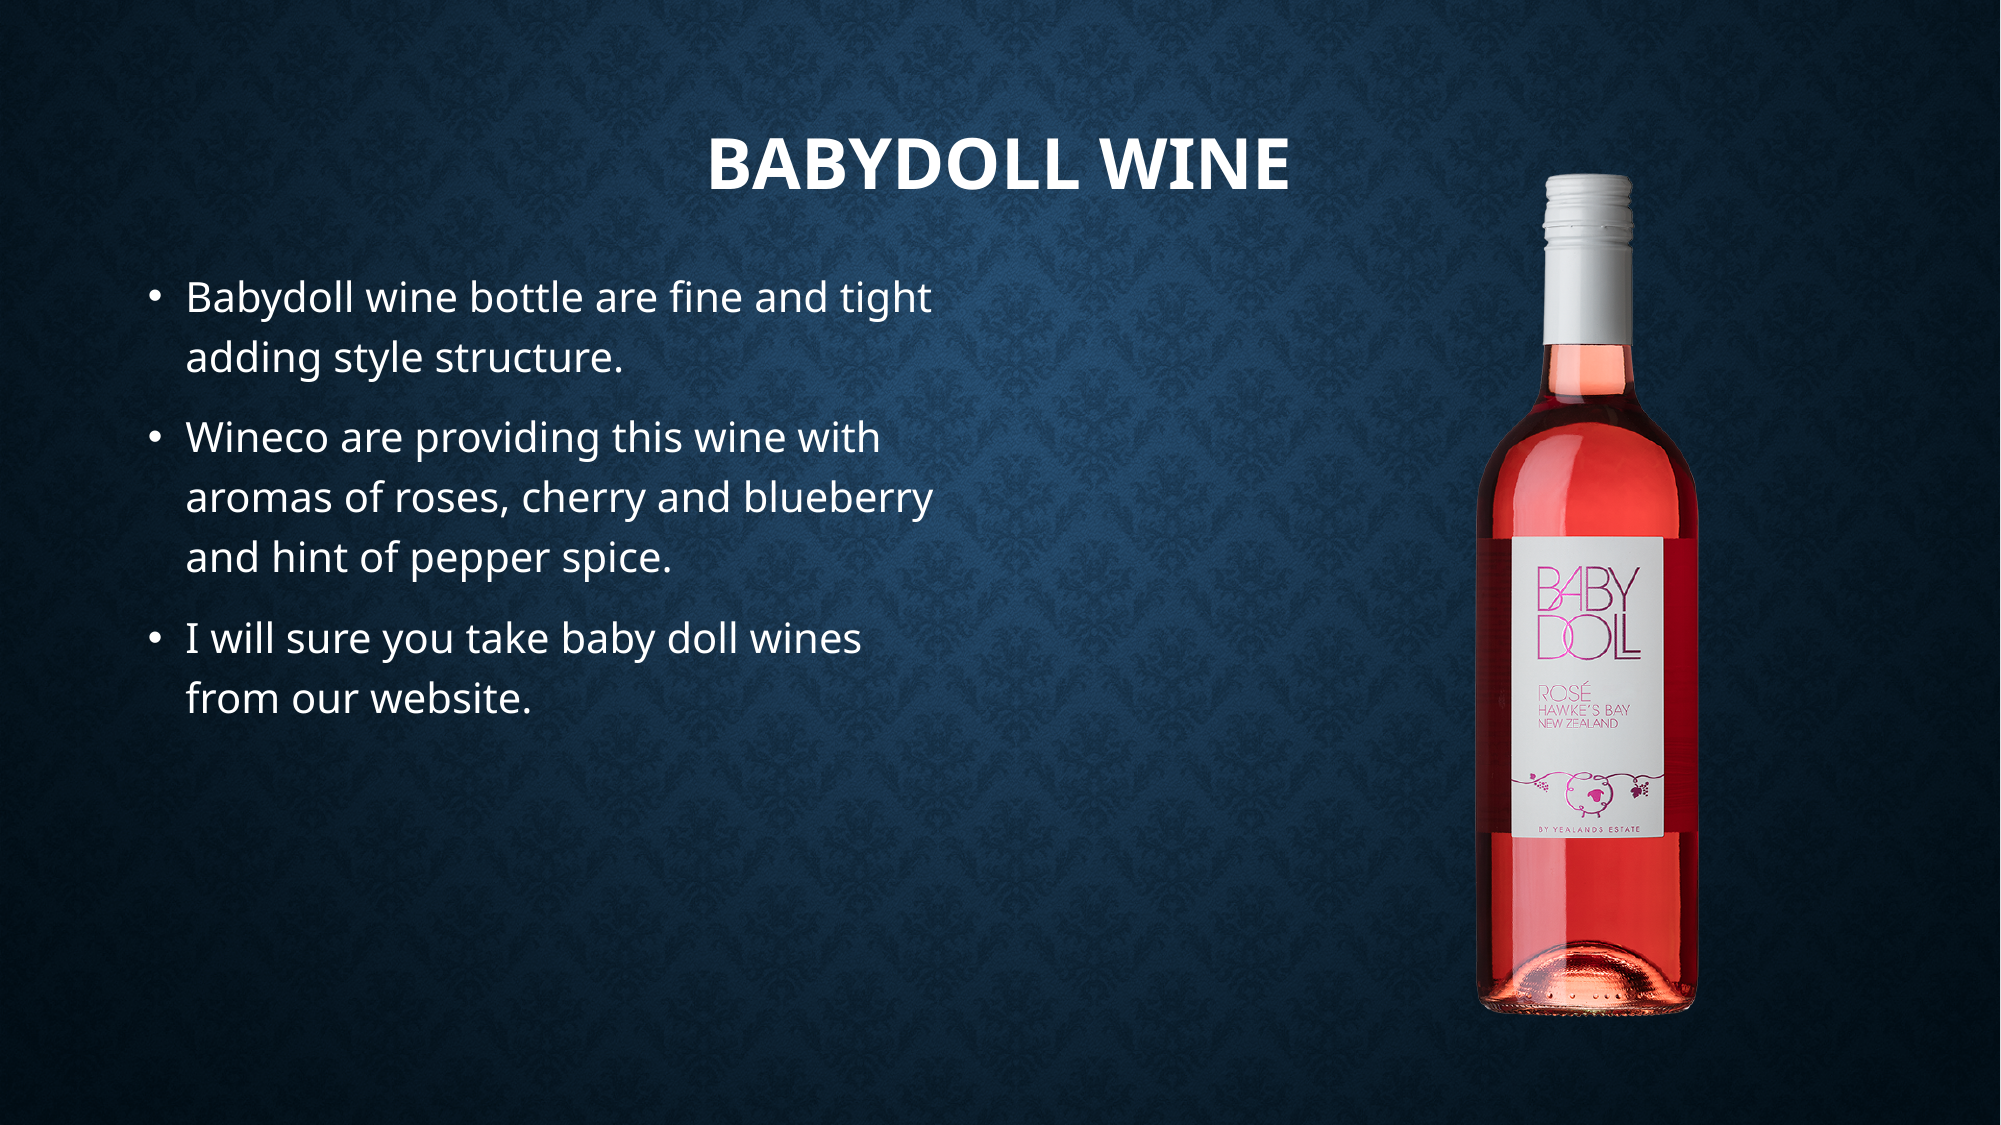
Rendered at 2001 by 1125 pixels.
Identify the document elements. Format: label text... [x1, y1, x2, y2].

title Babydoll Wine [149, 99, 1849, 318]
list Babydoll wine bottle are fine and tight adding style structure. Wineco are providing this wine with aromas of roses, cherry and blueberry and hint of pepper spice. I will sure you take baby doll wines from our website. [132, 252, 953, 860]
picture [1307, 112, 1866, 1125]
